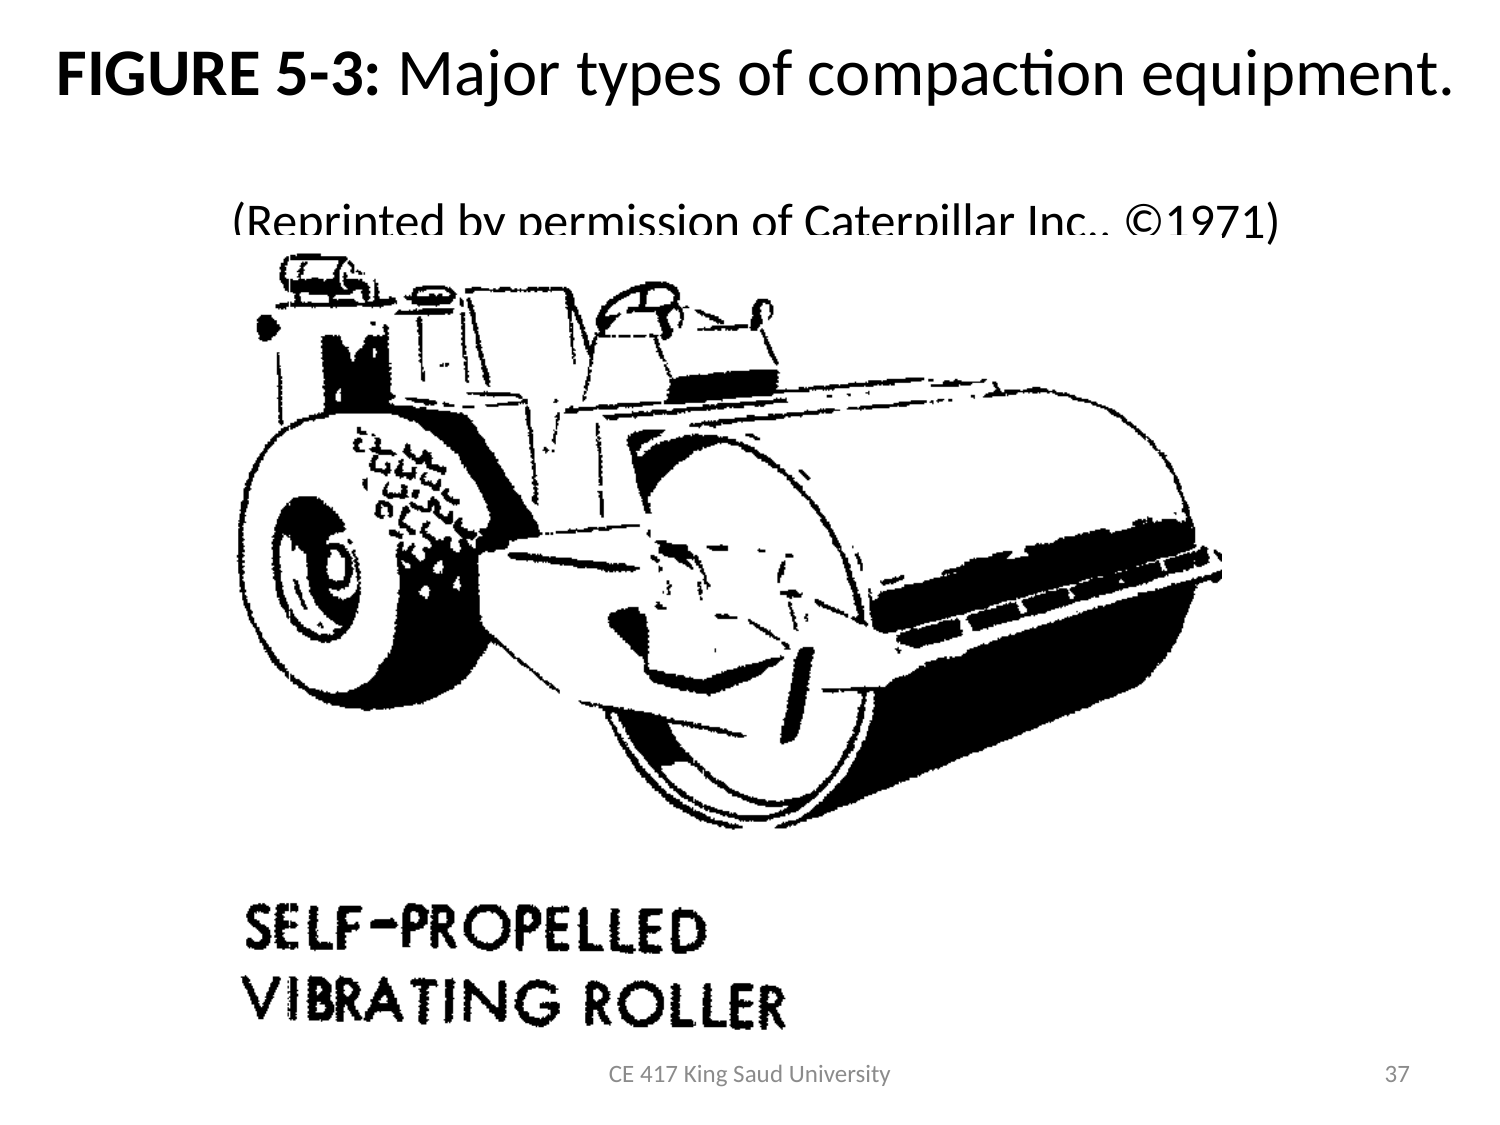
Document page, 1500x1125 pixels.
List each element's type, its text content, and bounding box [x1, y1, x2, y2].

title FIGURE 5-3: Major types of compaction equipment. (Reprinted by permission of Caterpillar Inc., ©1971) [37, 45, 1475, 233]
slide_number 37 [1074, 1042, 1425, 1103]
picture [224, 234, 1222, 1051]
footer CE 417 King Saud University [512, 1058, 988, 1103]
